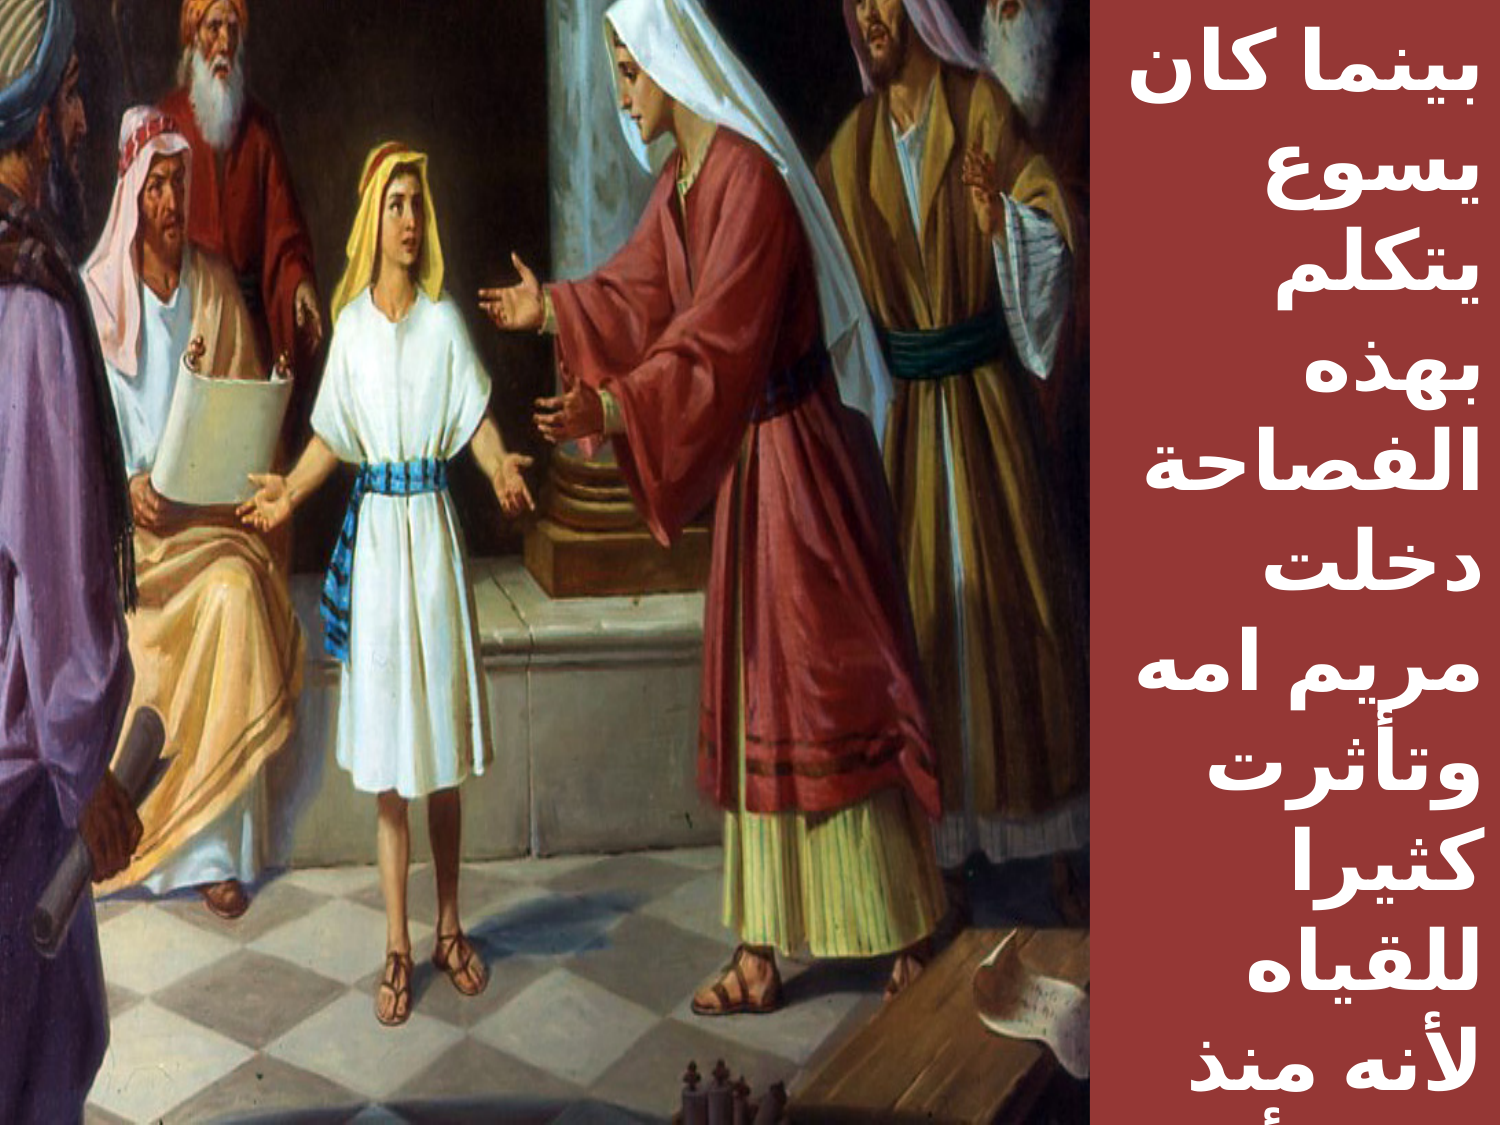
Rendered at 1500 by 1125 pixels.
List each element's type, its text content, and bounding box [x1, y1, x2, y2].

picture [0, 0, 1091, 1125]
text_box بينما كان يسوع يتكلم بهذه الفصاحة دخلت مريم امه وتأثرت كثيرا للقياه لأنه منذ ثلاثة أيام هي ويوسف يبحثان عنه [1092, 0, 1500, 1125]
